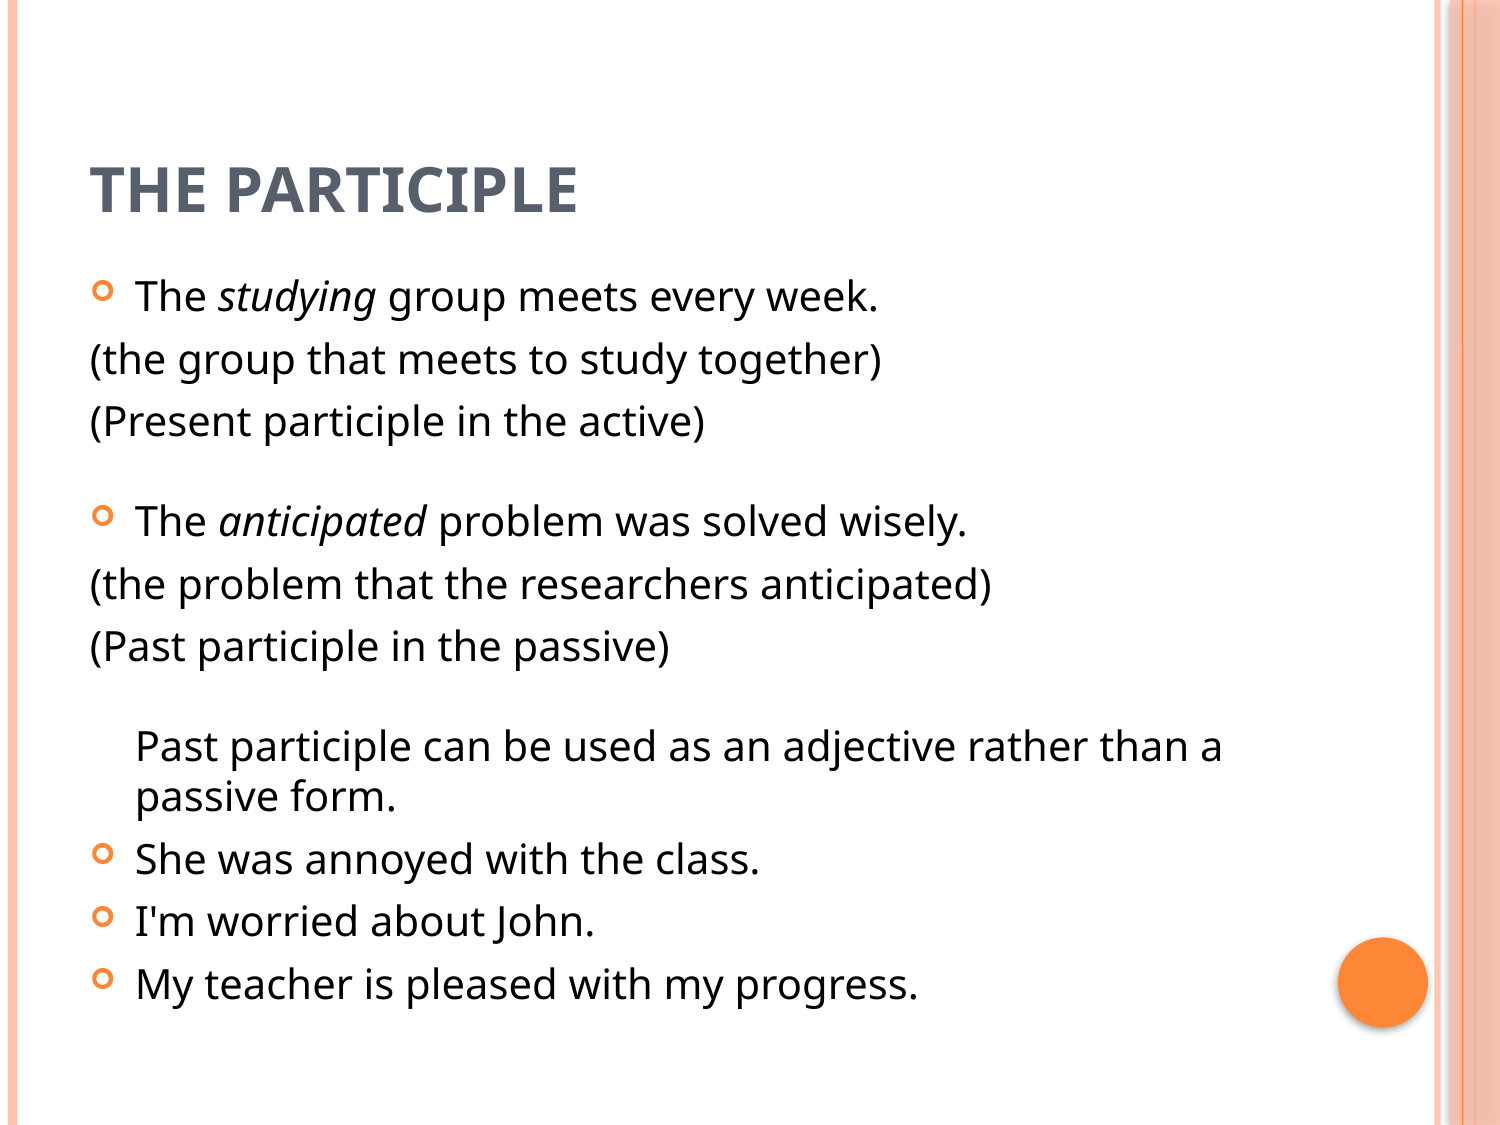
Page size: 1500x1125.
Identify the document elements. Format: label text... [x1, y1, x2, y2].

title The Participle [75, 45, 1300, 233]
list The studying group meets every week. (the group that meets to study together) (Present participle in the active) The anticipated problem was solved wisely. (the problem that the researchers anticipated) (Past participle in the passive) Past participle can be used as an adjective rather than a passive form. She was annoyed with the class. I'm worried about John. My teacher is pleased with my progress. [75, 262, 1300, 1062]
